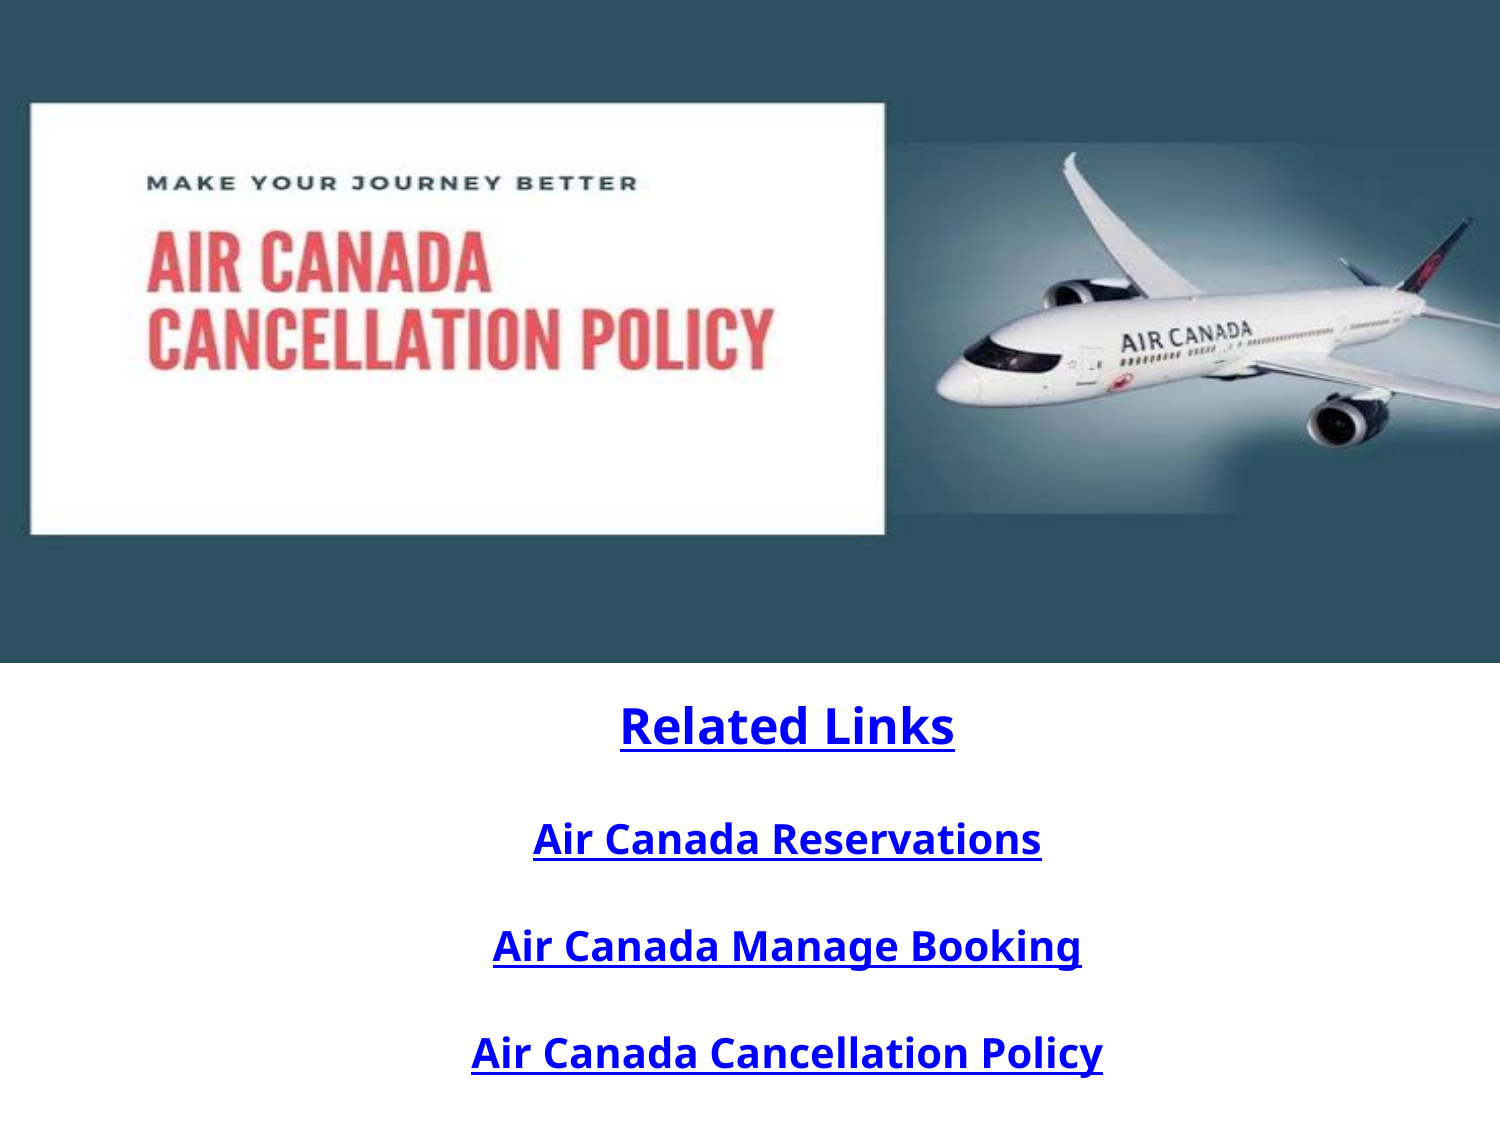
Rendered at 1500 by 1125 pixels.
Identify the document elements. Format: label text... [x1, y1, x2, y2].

text_box Related Links Air Canada Reservations Air Canada Manage Booking Air Canada Cancellation Policy [387, 687, 1188, 1092]
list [0, 0, 1500, 663]
